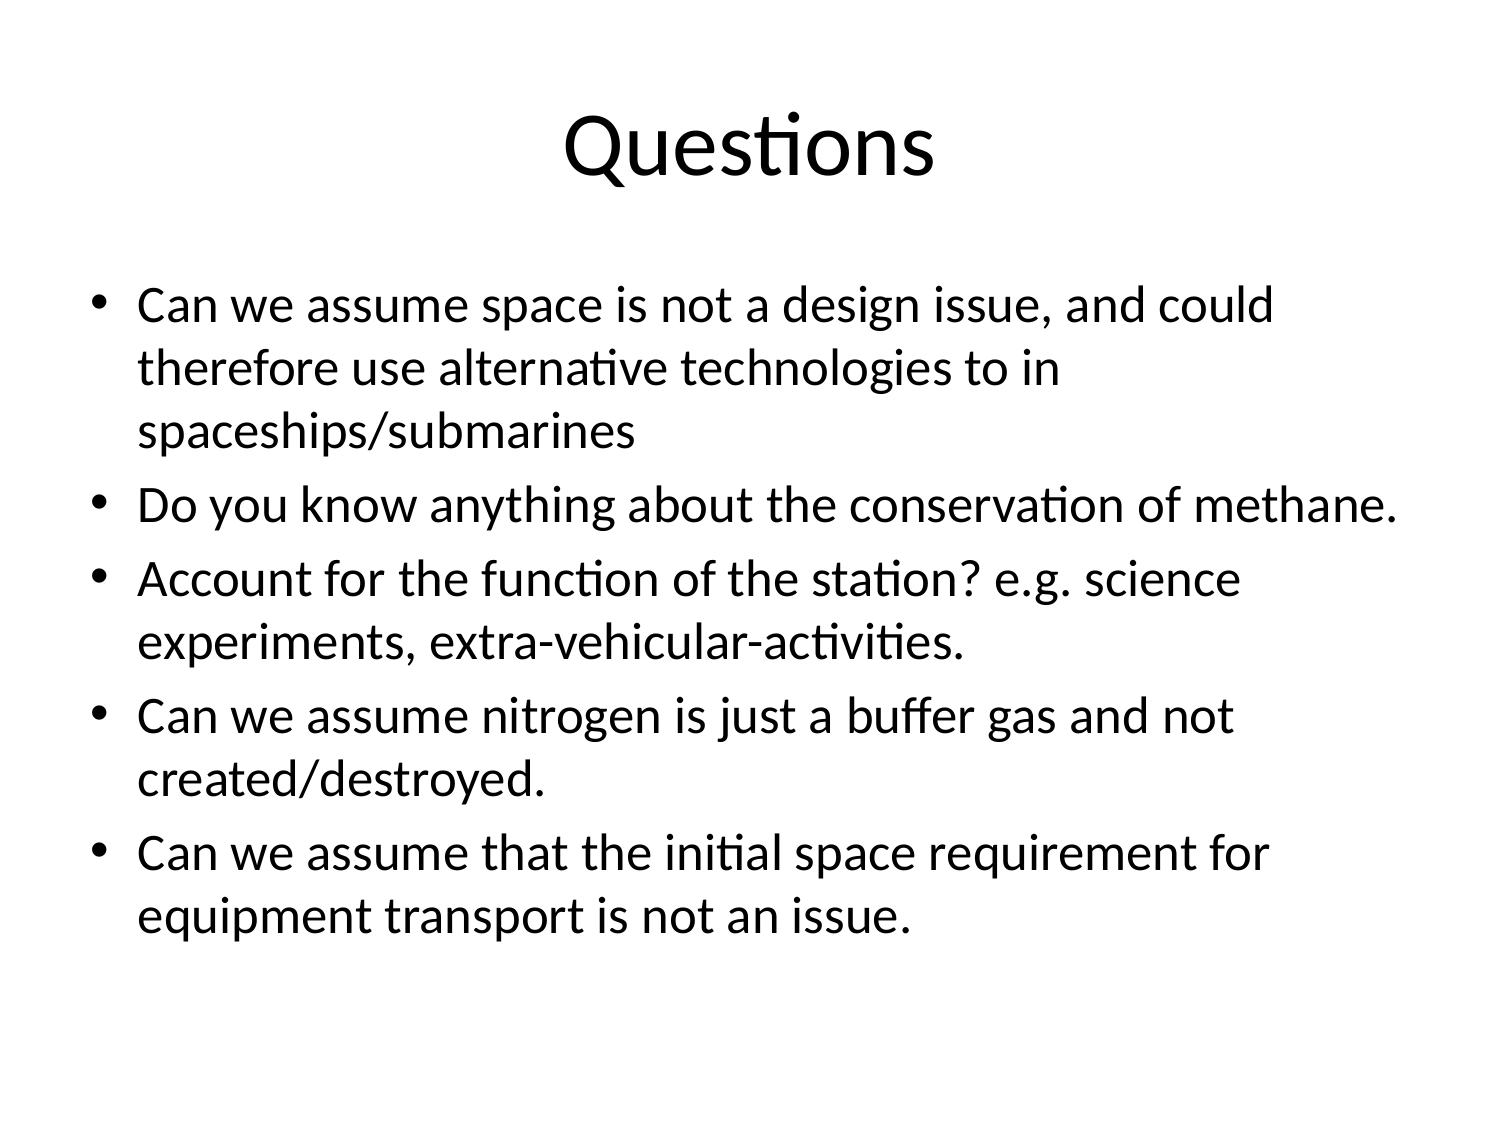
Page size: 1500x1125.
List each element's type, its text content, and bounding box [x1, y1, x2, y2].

title Questions [75, 45, 1425, 233]
list Can we assume space is not a design issue, and could therefore use alternative technologies to in spaceships/submarines Do you know anything about the conservation of methane. Account for the function of the station? e.g. science experiments, extra-vehicular-activities. Can we assume nitrogen is just a buffer gas and not created/destroyed. Can we assume that the initial space requirement for equipment transport is not an issue. [75, 262, 1425, 1005]
